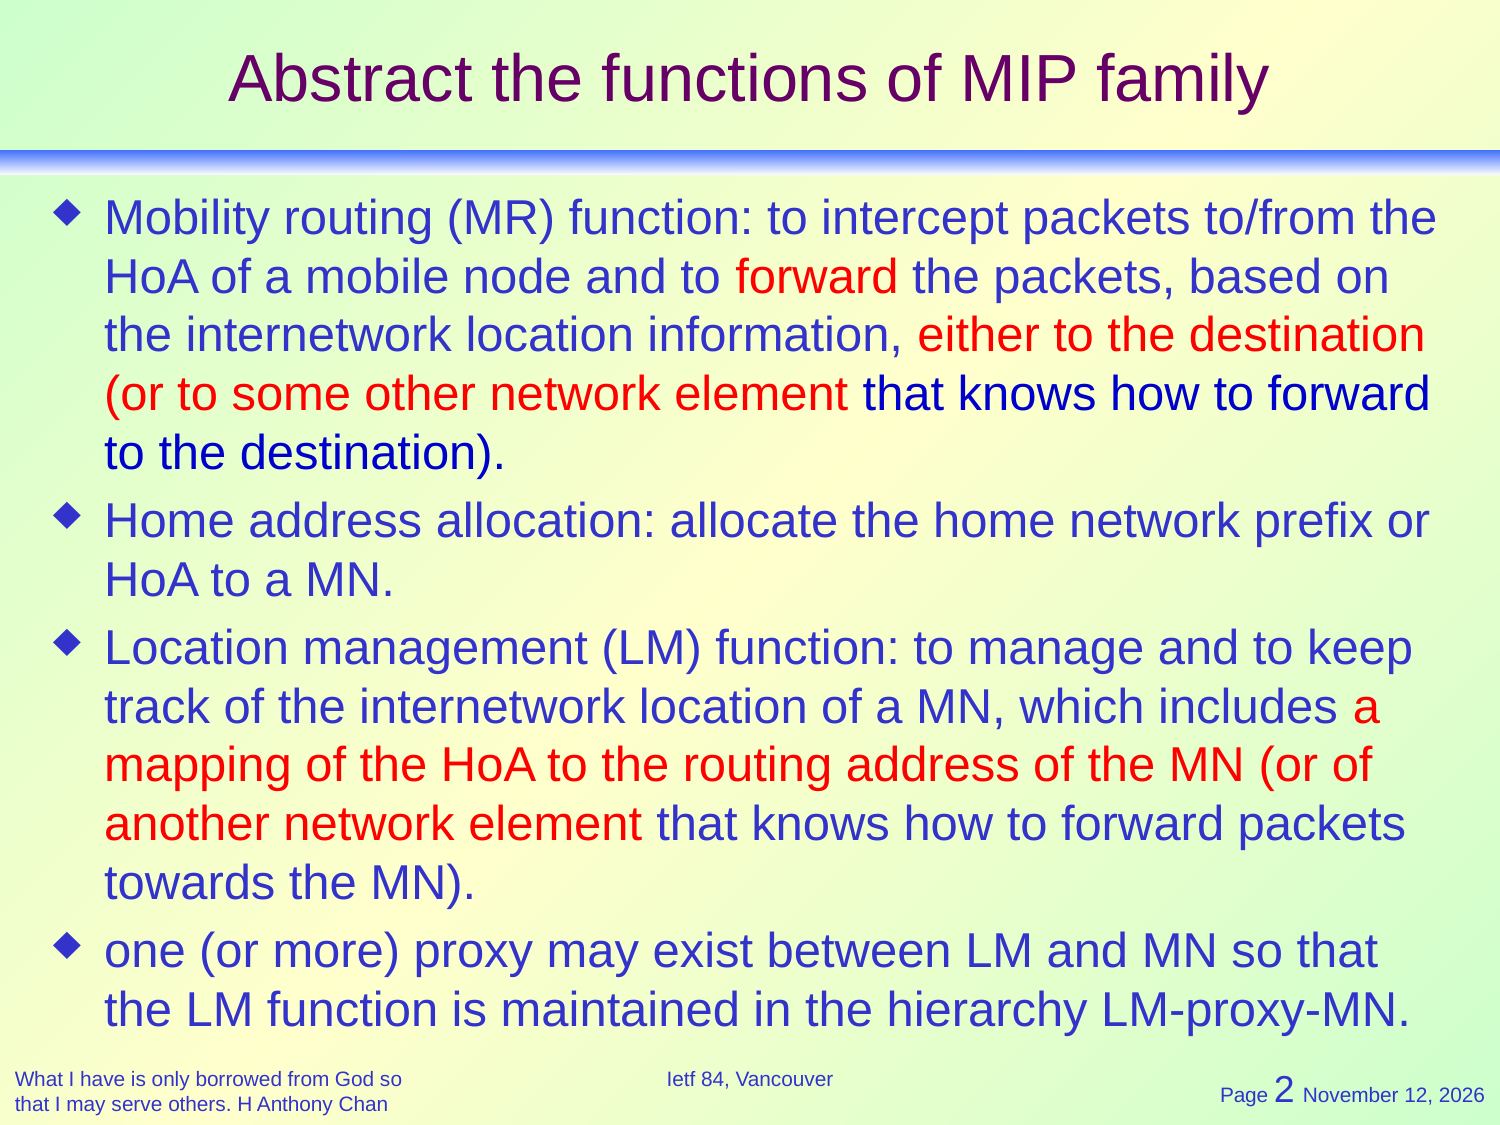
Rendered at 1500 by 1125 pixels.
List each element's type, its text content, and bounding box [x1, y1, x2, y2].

title Abstract the functions of MIP family [0, 0, 1500, 151]
list Mobility routing (MR) function: to intercept packets to/from the HoA of a mobile node and to forward the packets, based on the internetwork location information, either to the destination (or to some other network element that knows how to forward to the destination). Home address allocation: allocate the home network prefix or HoA to a MN. Location management (LM) function: to manage and to keep track of the internetwork location of a MN, which includes a mapping of the HoA to the routing address of the MN (or of another network element that knows how to forward packets towards the MN). one (or more) proxy may exist between LM and MN so that the LM function is maintained in the hierarchy LM-proxy-MN. [37, 177, 1463, 1059]
